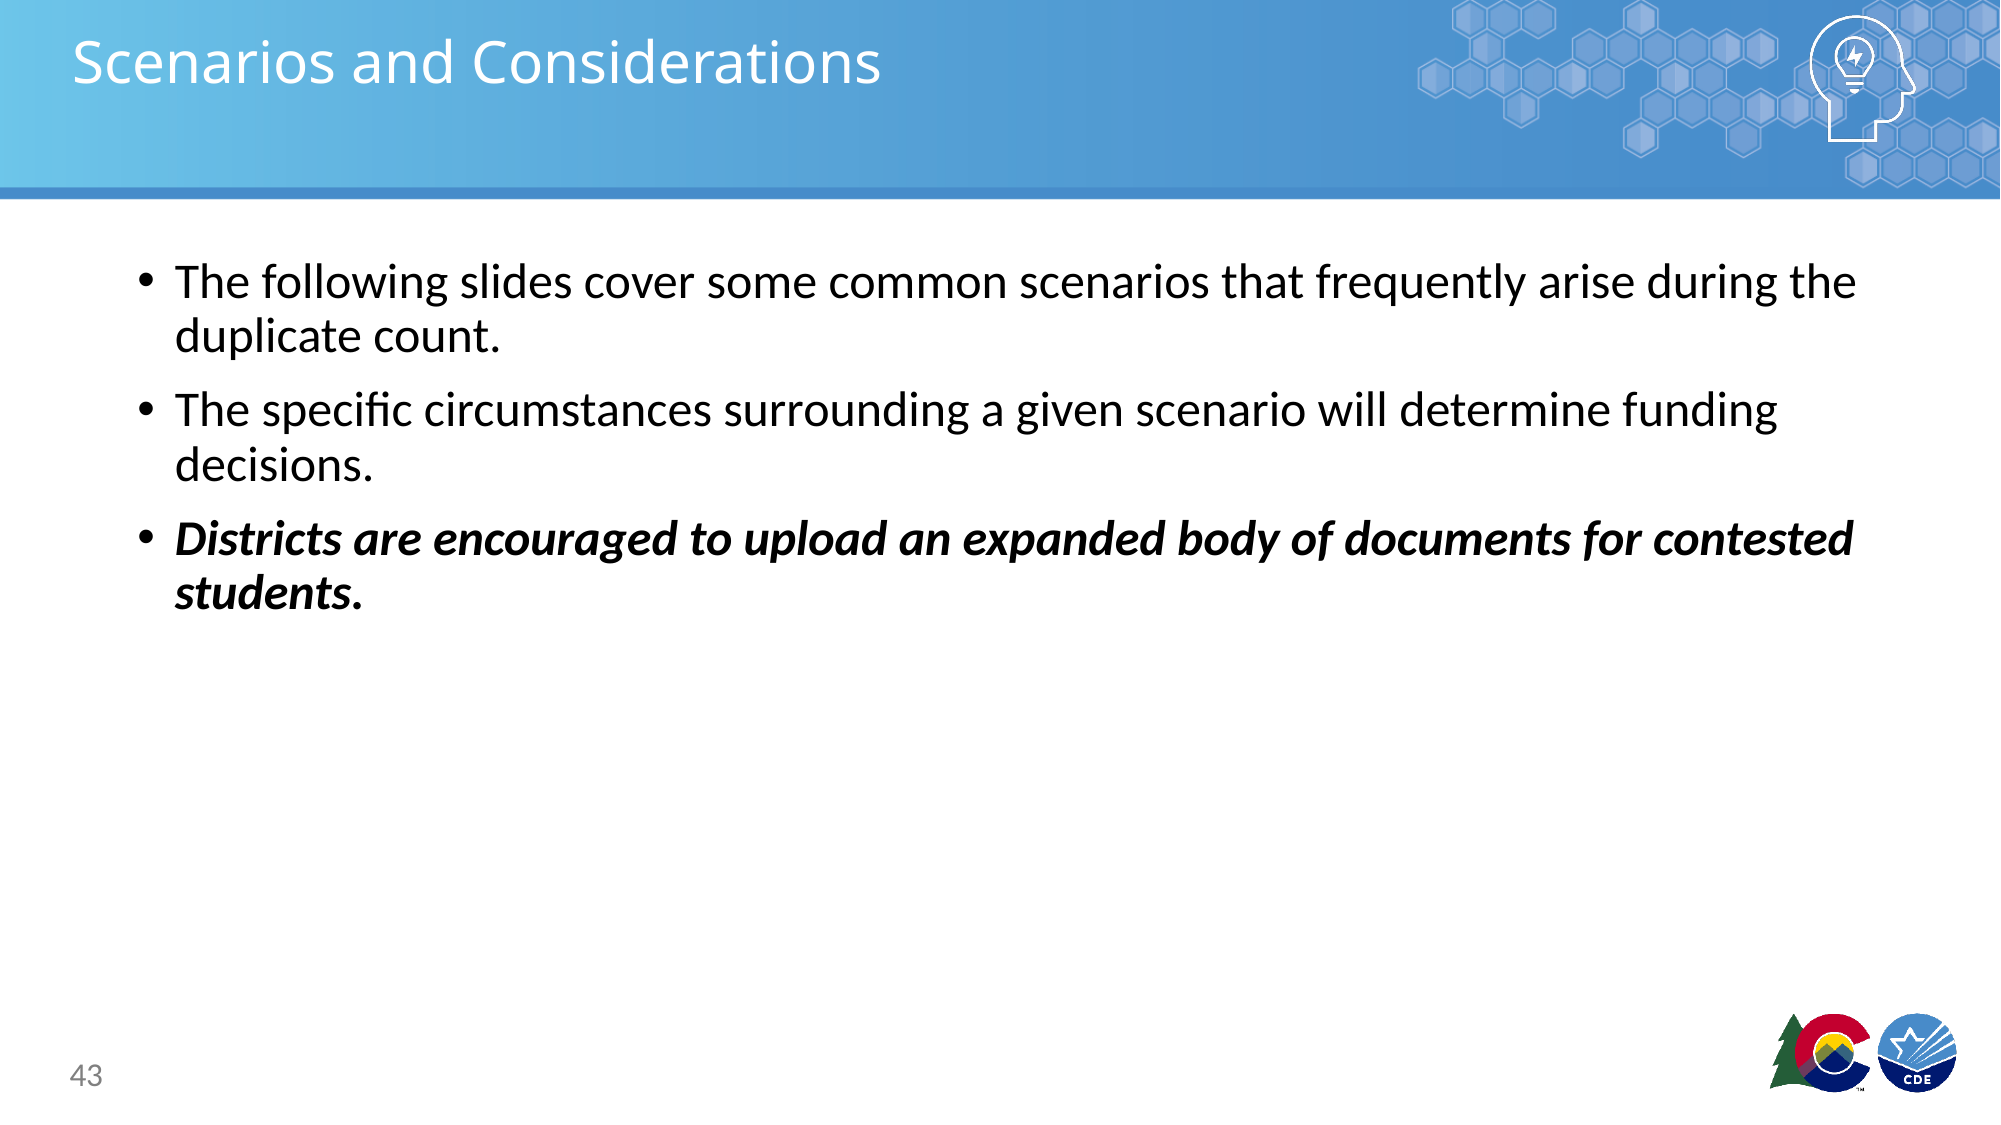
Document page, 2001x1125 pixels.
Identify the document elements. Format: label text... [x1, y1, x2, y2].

picture [1768, 1012, 1957, 1093]
slide_number 43 [54, 1042, 505, 1103]
picture [0, 0, 2000, 200]
title Scenarios and Considerations [72, 33, 1396, 182]
list The following slides cover some common scenarios that frequently arise during the duplicate count. The specific circumstances surrounding a given scenario will determine funding decisions. Districts are encouraged to upload an expanded body of documents for contested students. [137, 254, 1863, 969]
